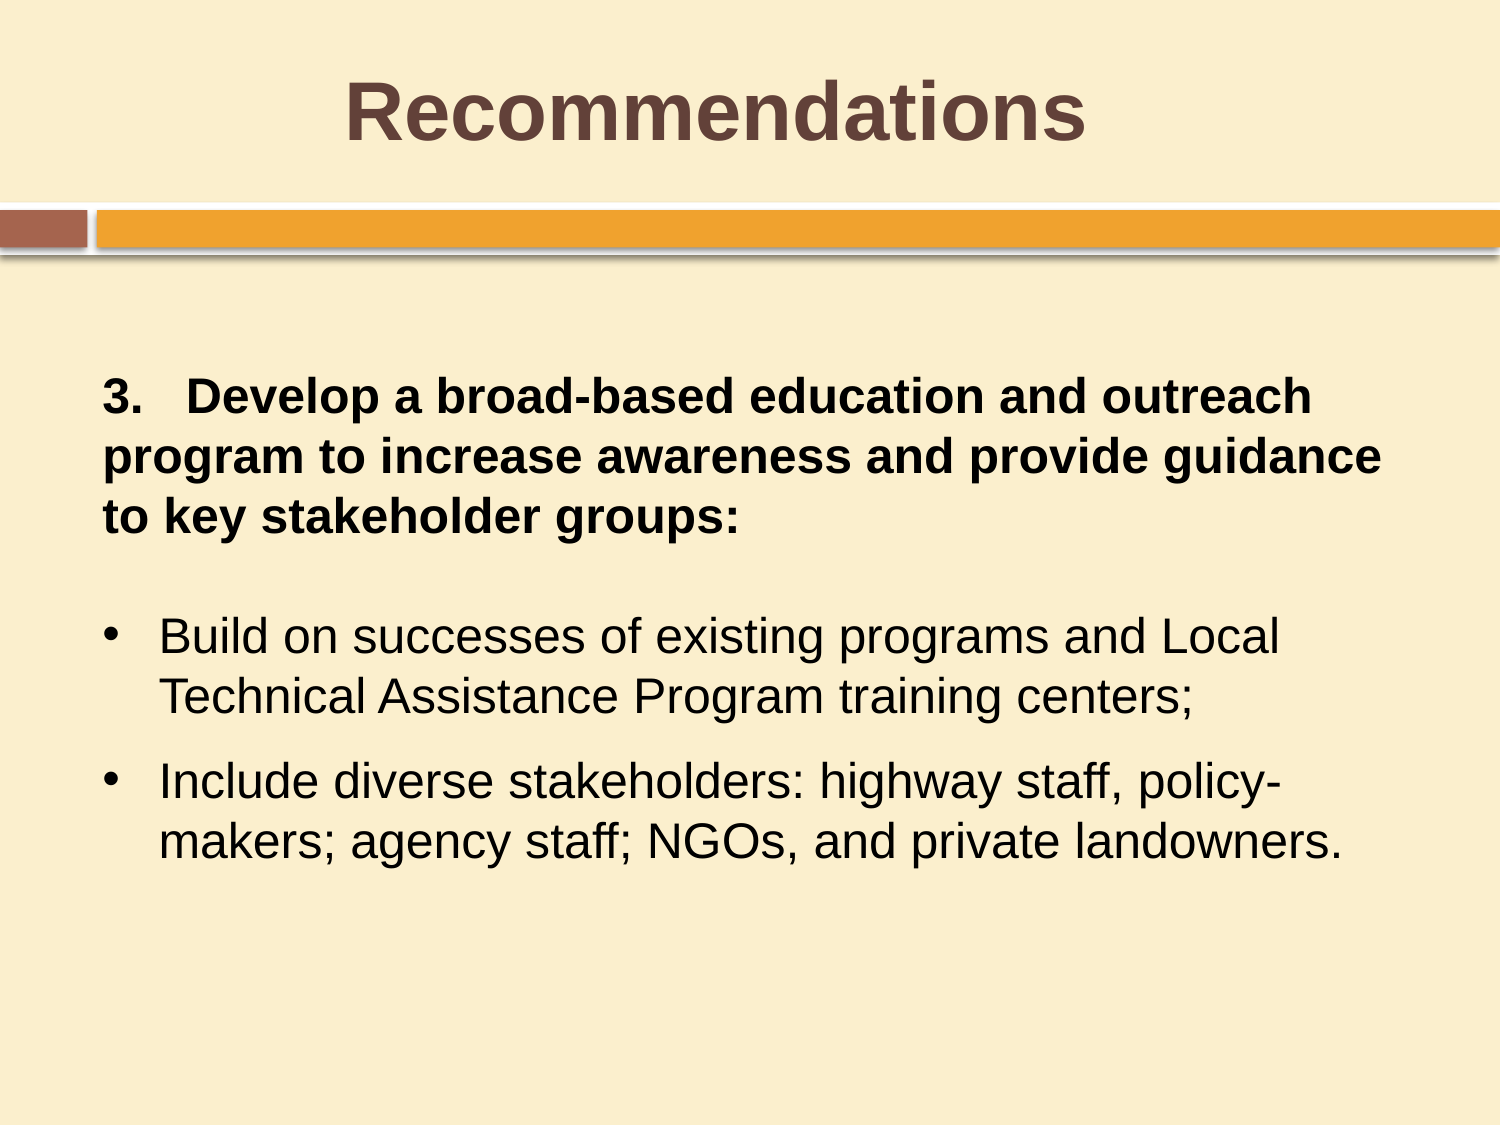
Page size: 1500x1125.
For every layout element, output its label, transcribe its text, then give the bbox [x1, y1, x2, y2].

text_box 3. Develop a broad-based education and outreach program to increase awareness and provide guidance to key stakeholder groups: Build on successes of existing programs and Local Technical Assistance Program training centers; Include diverse stakeholders: highway staff, policy-makers; agency staff; NGOs, and private landowners. [87, 356, 1416, 876]
text_box Recommendations [329, 50, 1127, 165]
